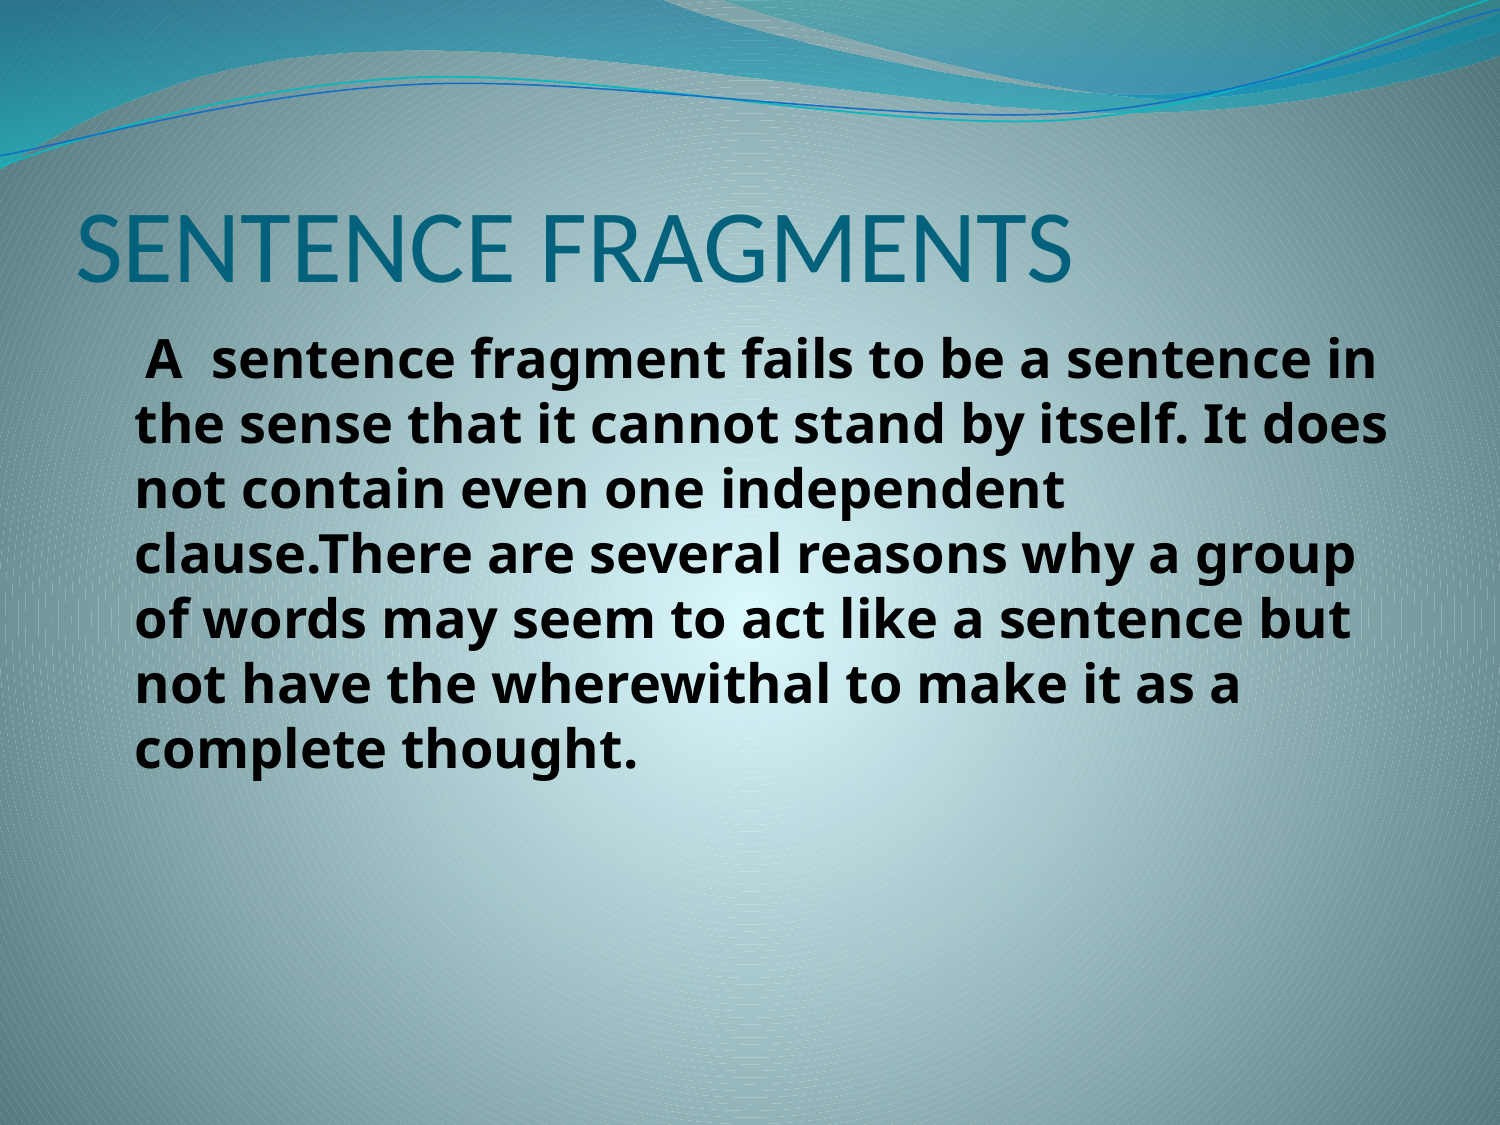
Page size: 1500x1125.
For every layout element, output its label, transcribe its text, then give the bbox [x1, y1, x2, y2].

title SENTENCE FRAGMENTS [75, 115, 1425, 303]
list A sentence fragment fails to be a sentence in the sense that it cannot stand by itself. It does not contain even one independent clause.There are several reasons why a group of words may seem to act like a sentence but not have the wherewithal to make it as a complete thought. [75, 317, 1425, 1038]
